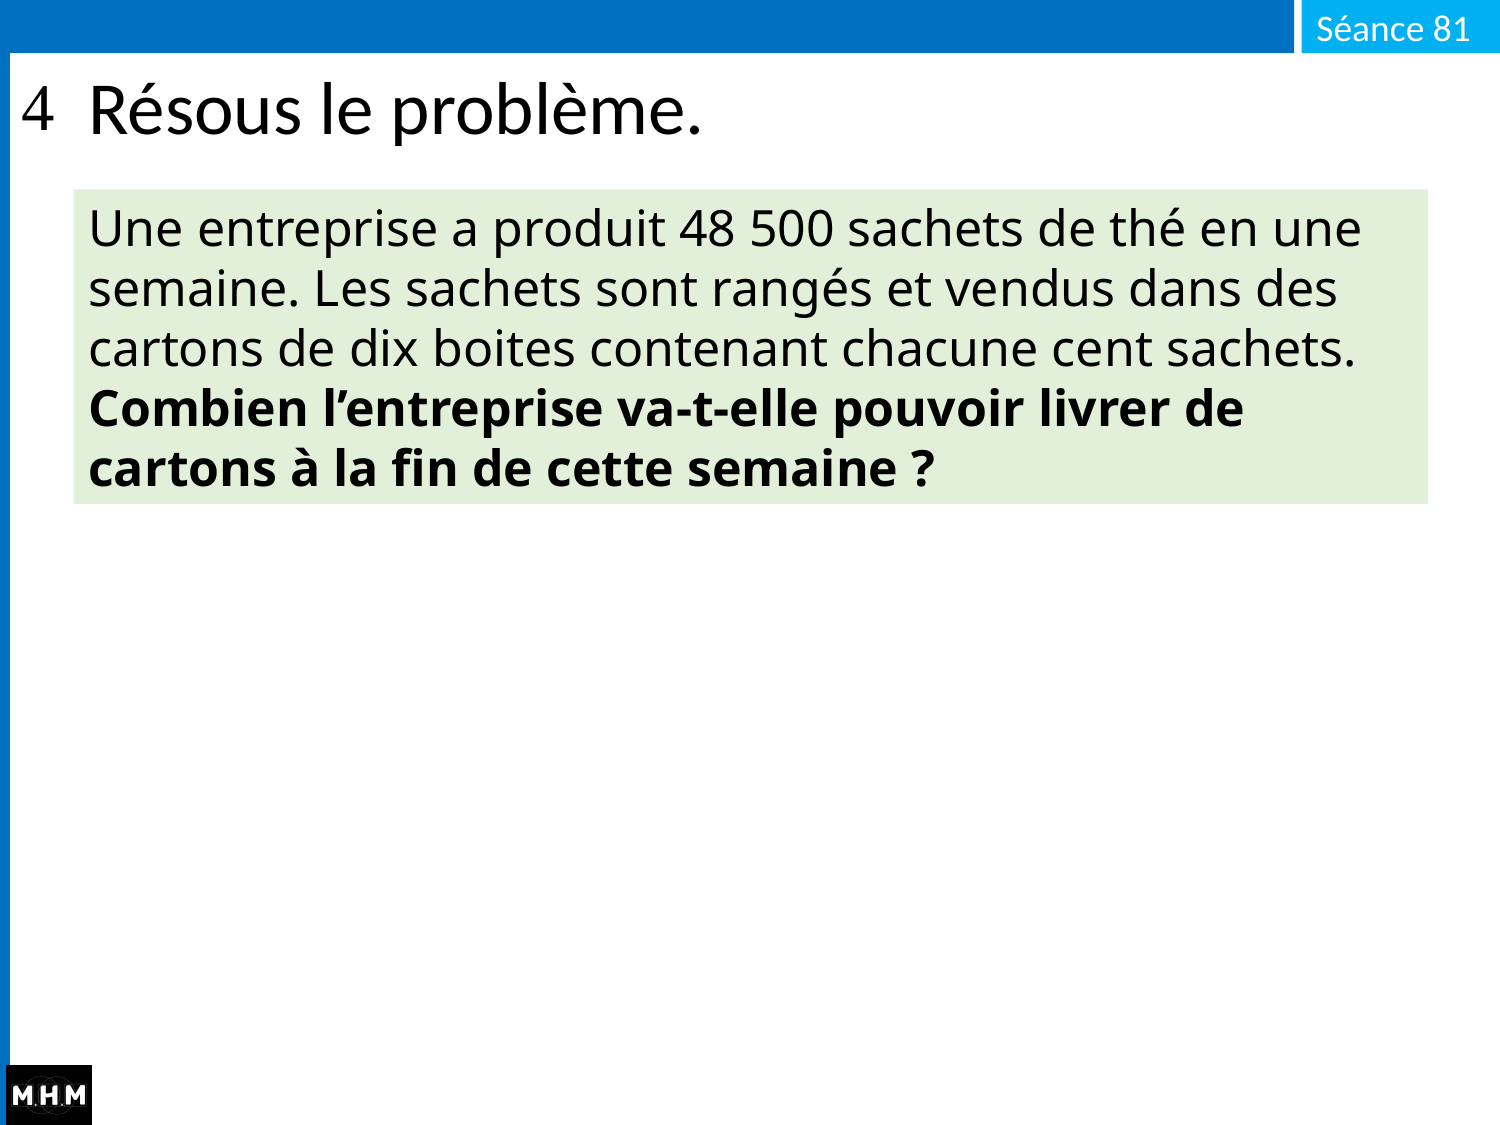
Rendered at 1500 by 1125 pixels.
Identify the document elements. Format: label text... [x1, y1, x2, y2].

picture [6, 1065, 92, 1125]
title Résous le problème. [73, 42, 1368, 167]
text_box Une entreprise a produit 48 500 sachets de thé en une semaine. Les sachets sont rangés et vendus dans des cartons de dix boites contenant chacune cent sachets. Combien l’entreprise va-t-elle pouvoir livrer de cartons à la fin de cette semaine ? [73, 189, 1429, 505]
